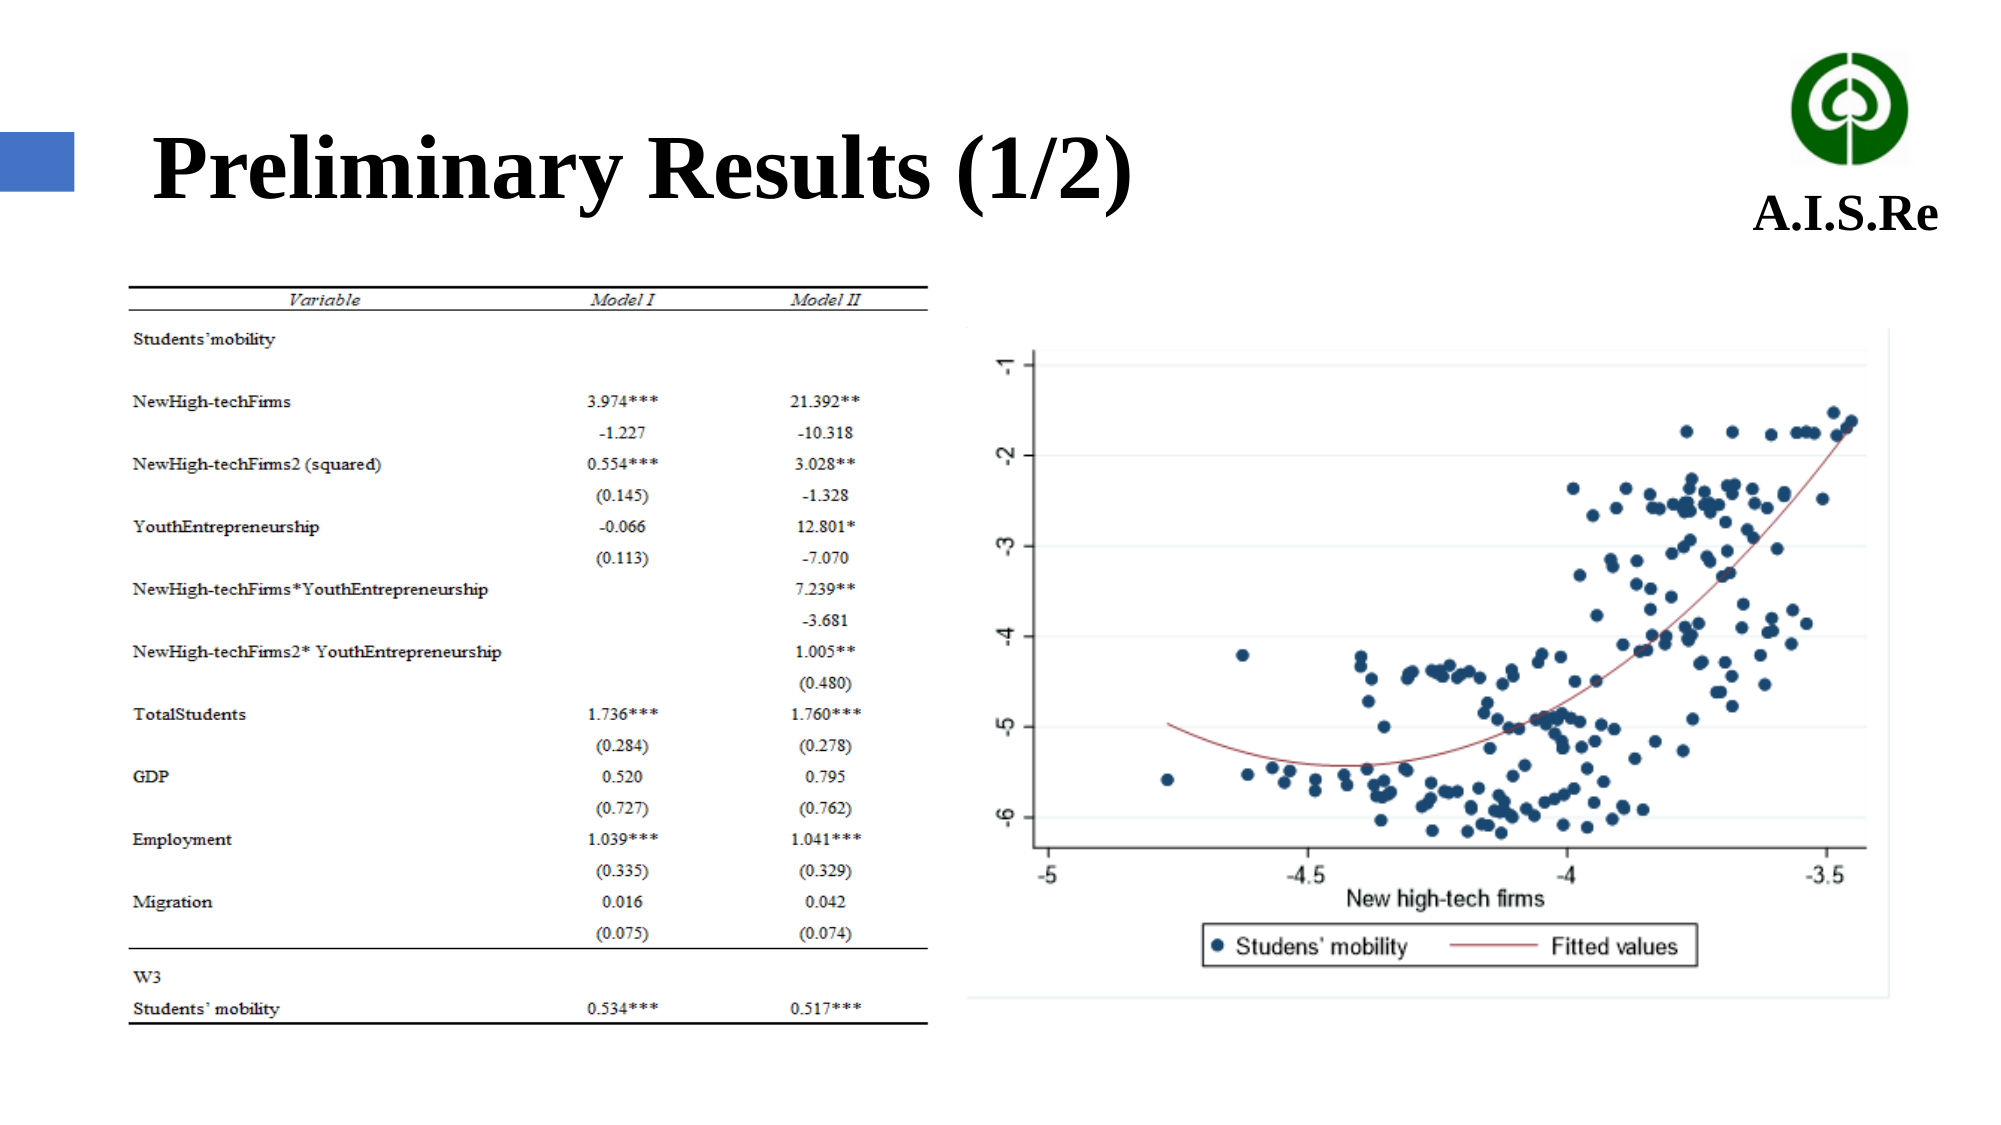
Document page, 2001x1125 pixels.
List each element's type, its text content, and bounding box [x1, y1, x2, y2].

picture [108, 277, 961, 1034]
text_box A.I.S.Re [1737, 171, 1965, 249]
picture [1789, 47, 1913, 172]
picture [966, 327, 1890, 1002]
title Preliminary Results (1/2) [137, 59, 1863, 278]
